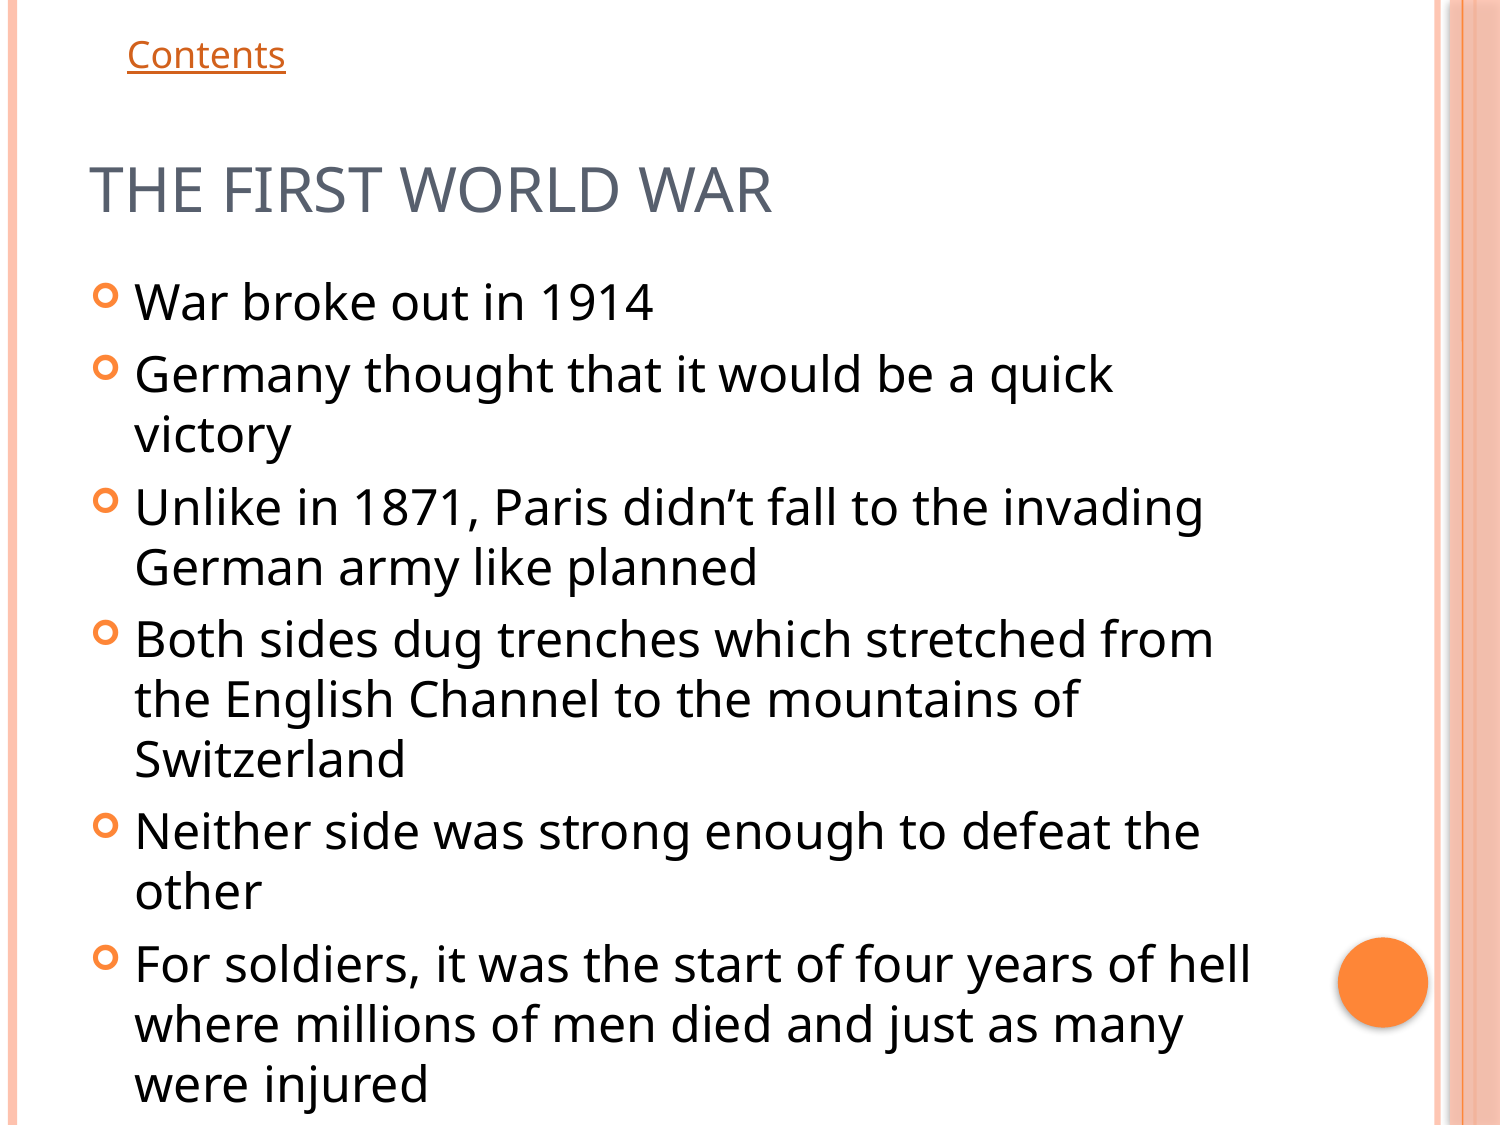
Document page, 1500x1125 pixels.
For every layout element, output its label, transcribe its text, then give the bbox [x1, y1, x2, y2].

list War broke out in 1914 Germany thought that it would be a quick victory Unlike in 1871, Paris didn’t fall to the invading German army like planned Both sides dug trenches which stretched from the English Channel to the mountains of Switzerland Neither side was strong enough to defeat the other For soldiers, it was the start of four years of hell where millions of men died and just as many were injured The war settled into a stalemate [74, 262, 1301, 1063]
title The First World War [75, 45, 1300, 233]
